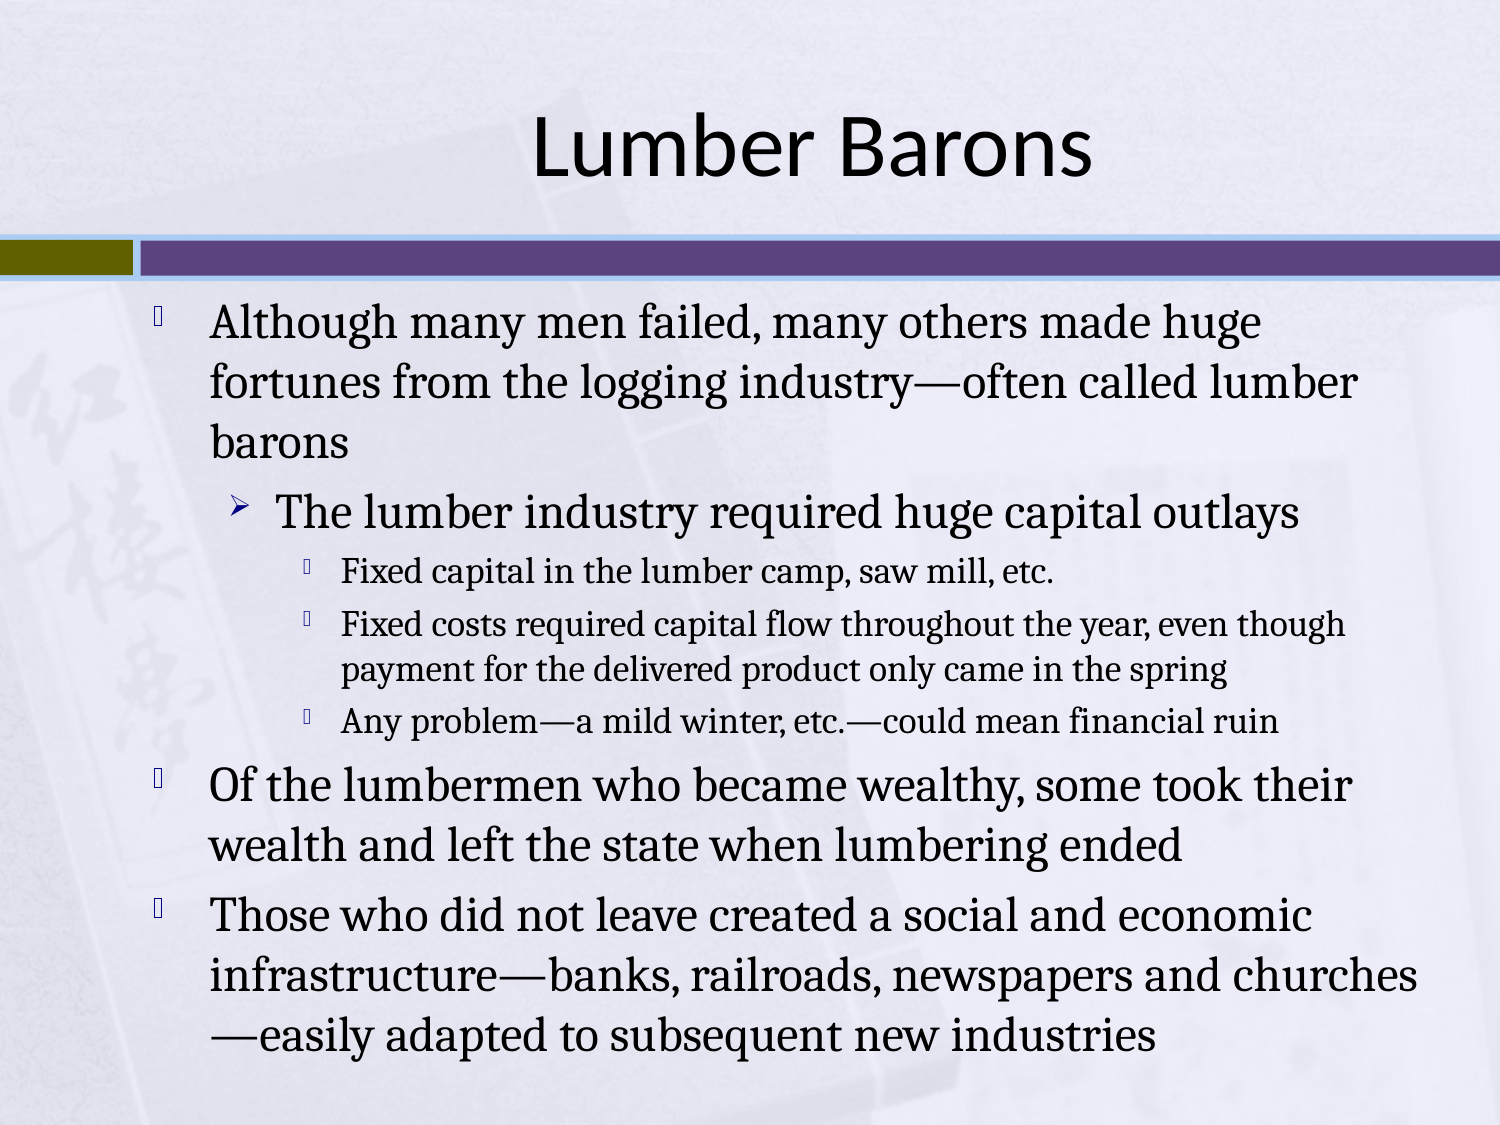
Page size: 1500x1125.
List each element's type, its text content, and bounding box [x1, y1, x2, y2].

list Although many men failed, many others made huge fortunes from the logging industry—often called lumber barons The lumber industry required huge capital outlays Fixed capital in the lumber camp, saw mill, etc. Fixed costs required capital flow throughout the year, even though payment for the delivered product only came in the spring Any problem—a mild winter, etc.—could mean financial ruin Of the lumbermen who became wealthy, some took their wealth and left the state when lumbering ended Those who did not leave created a social and economic infrastructure—banks, railroads, newspapers and churches—easily adapted to subsequent new industries [138, 281, 1450, 1076]
title Lumber Barons [138, 46, 1489, 234]
